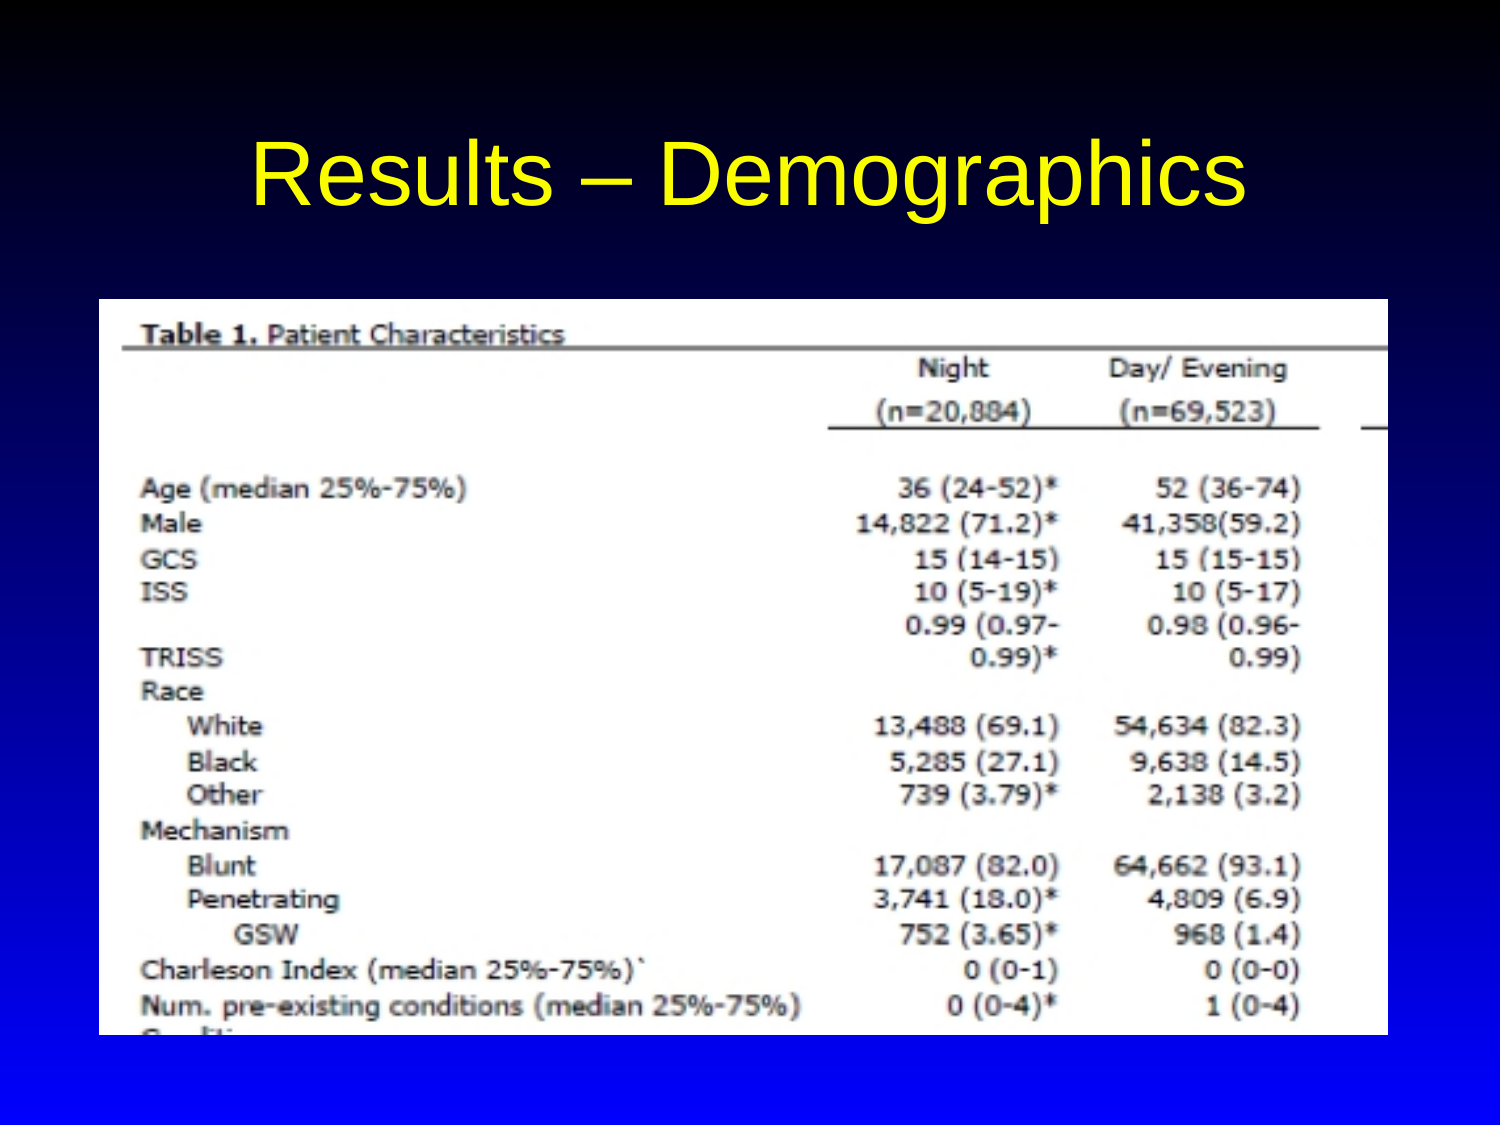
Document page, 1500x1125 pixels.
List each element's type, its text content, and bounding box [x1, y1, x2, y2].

title Results – Demographics [112, 74, 1388, 263]
picture [99, 299, 1388, 1035]
